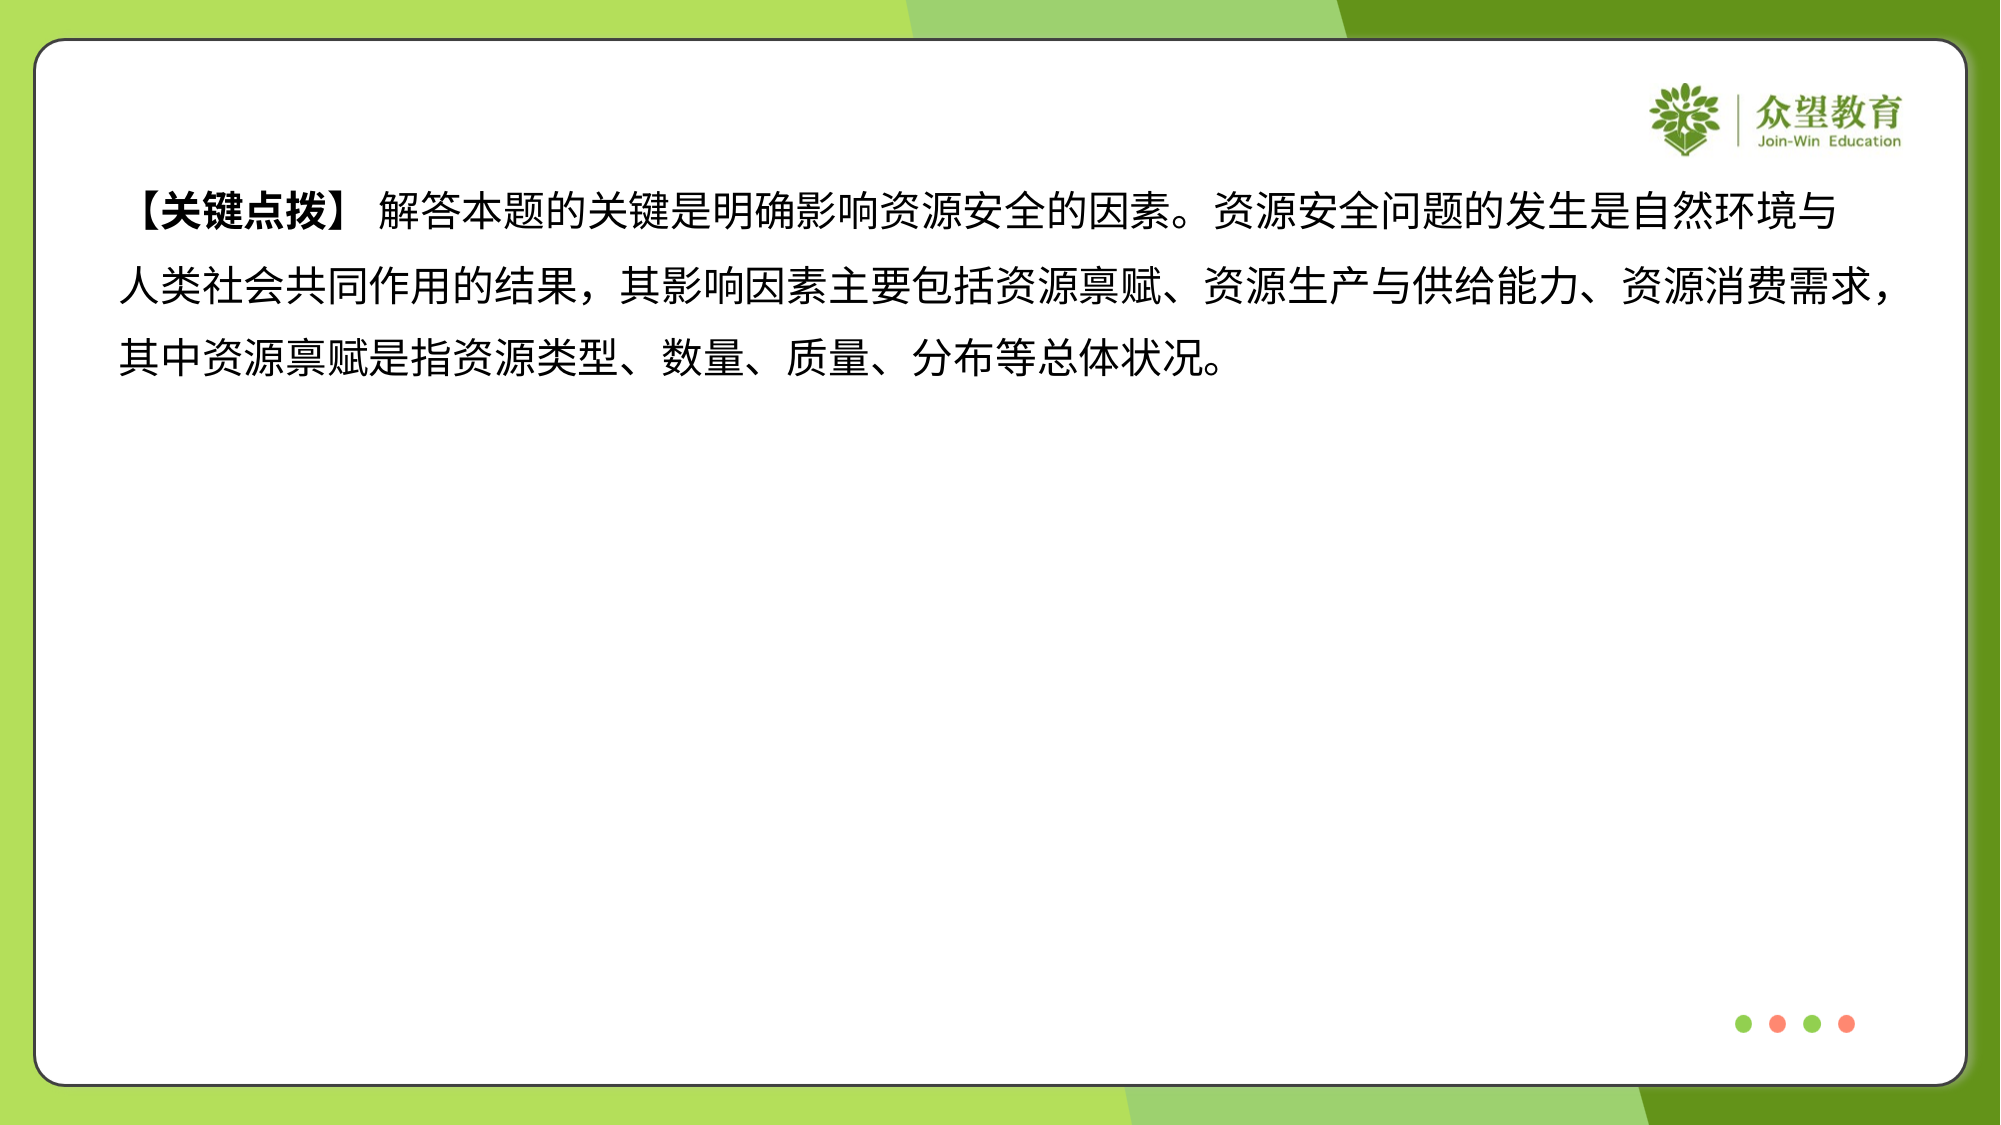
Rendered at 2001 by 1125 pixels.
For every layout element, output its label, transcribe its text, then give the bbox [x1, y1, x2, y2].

picture [0, 0, 2000, 1125]
text_box 【关键点拨】 解答本题的关键是明确影响资源安全的因素。资源安全问题的发生是自然环境与 人类社会共同作用的结果，其影响因素主要包括资源禀赋、资源生产与供给能力、资源消费需求， 其中资源禀赋是指资源类型、数量、质量、分布等总体状况。 [118, 159, 1883, 375]
